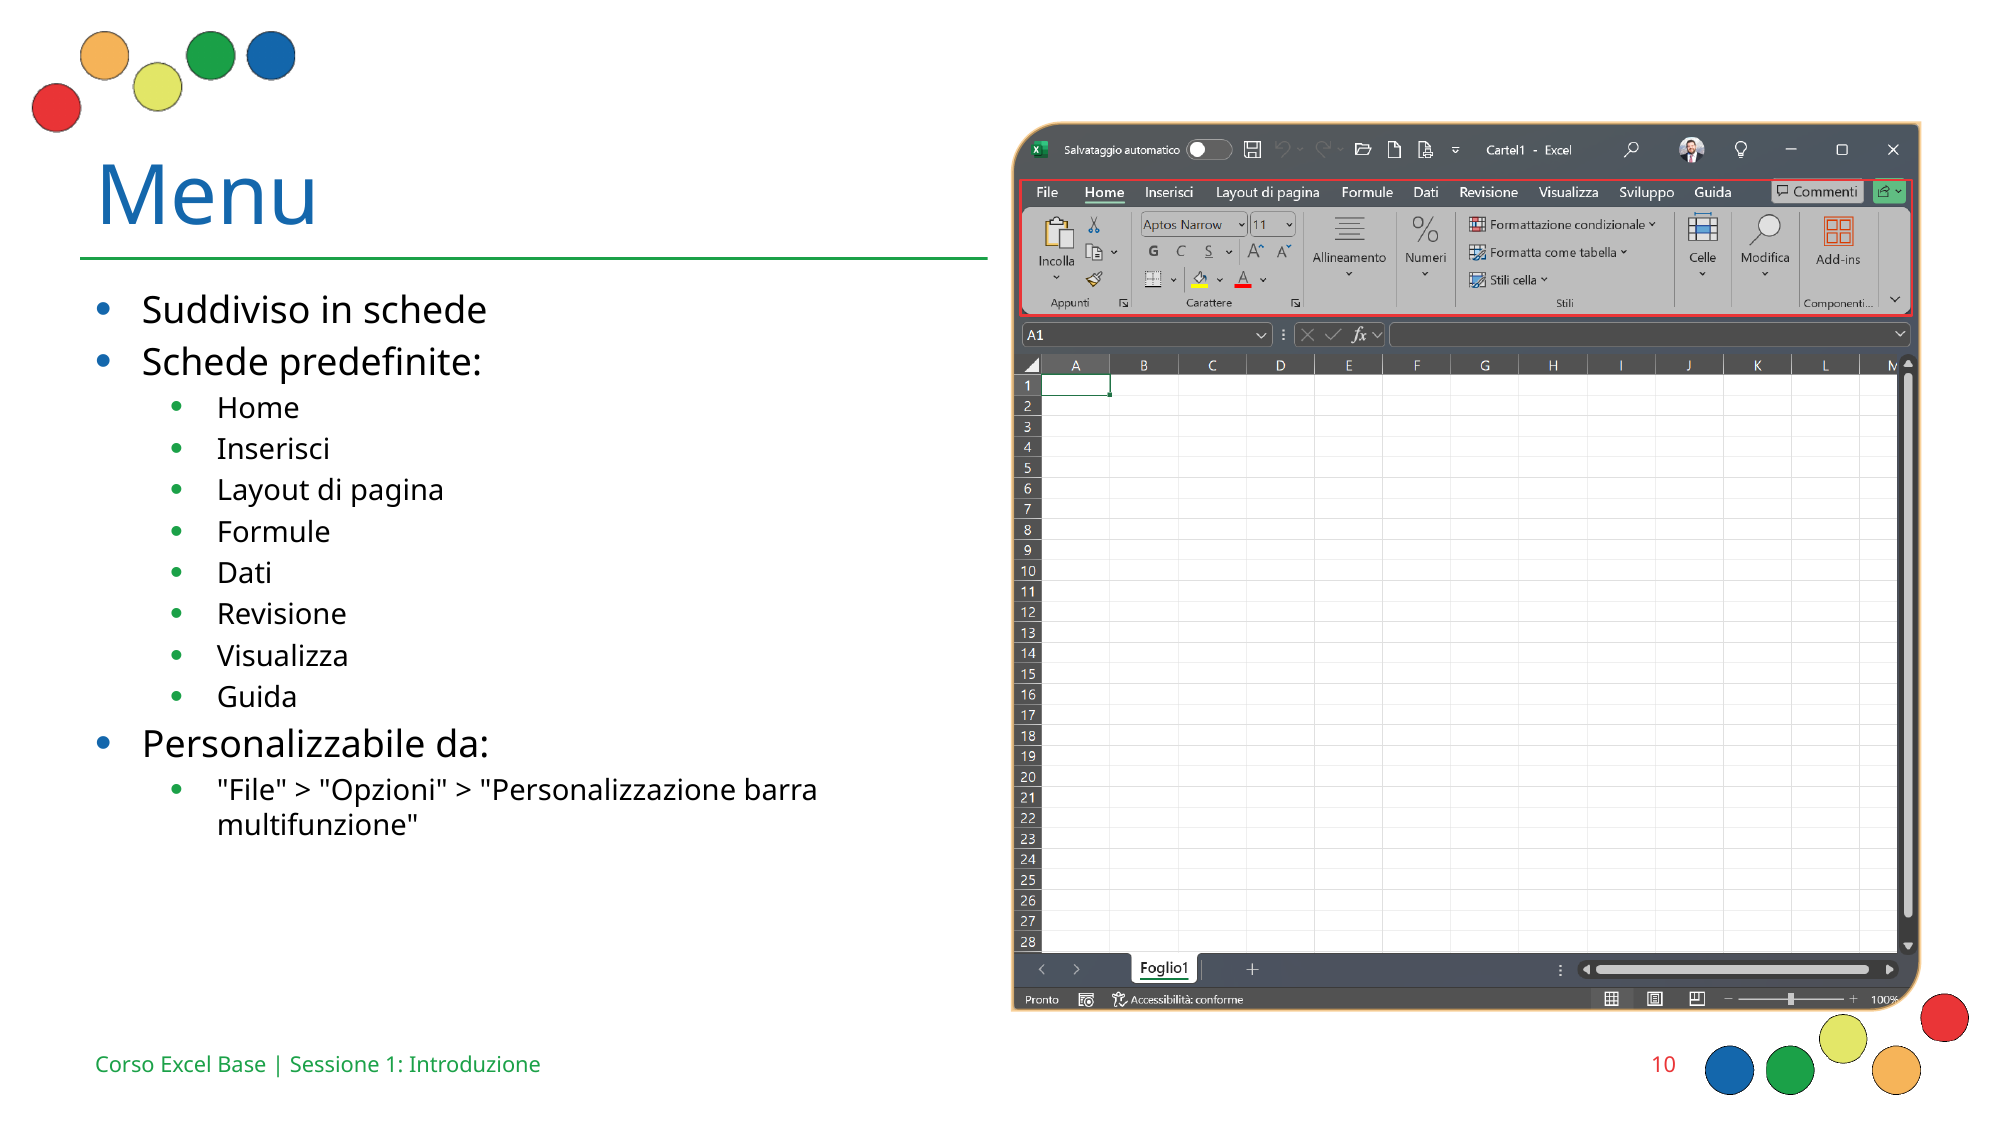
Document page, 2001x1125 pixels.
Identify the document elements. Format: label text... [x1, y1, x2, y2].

picture [1012, 122, 1971, 1096]
list Suddiviso in schede Schede predefinite: Home Inserisci Layout di pagina Formule Dati Revisione Visualizza Guida Personalizzabile da: "File" > "Opzioni" > "Personalizzazione barra multifunzione" [80, 278, 988, 1011]
picture [29, 30, 295, 135]
slide_number 10 [1583, 1035, 1692, 1096]
title Menu [80, 123, 988, 259]
footer Corso Excel Base | Sessione 1: Introduzione [80, 1035, 1571, 1096]
